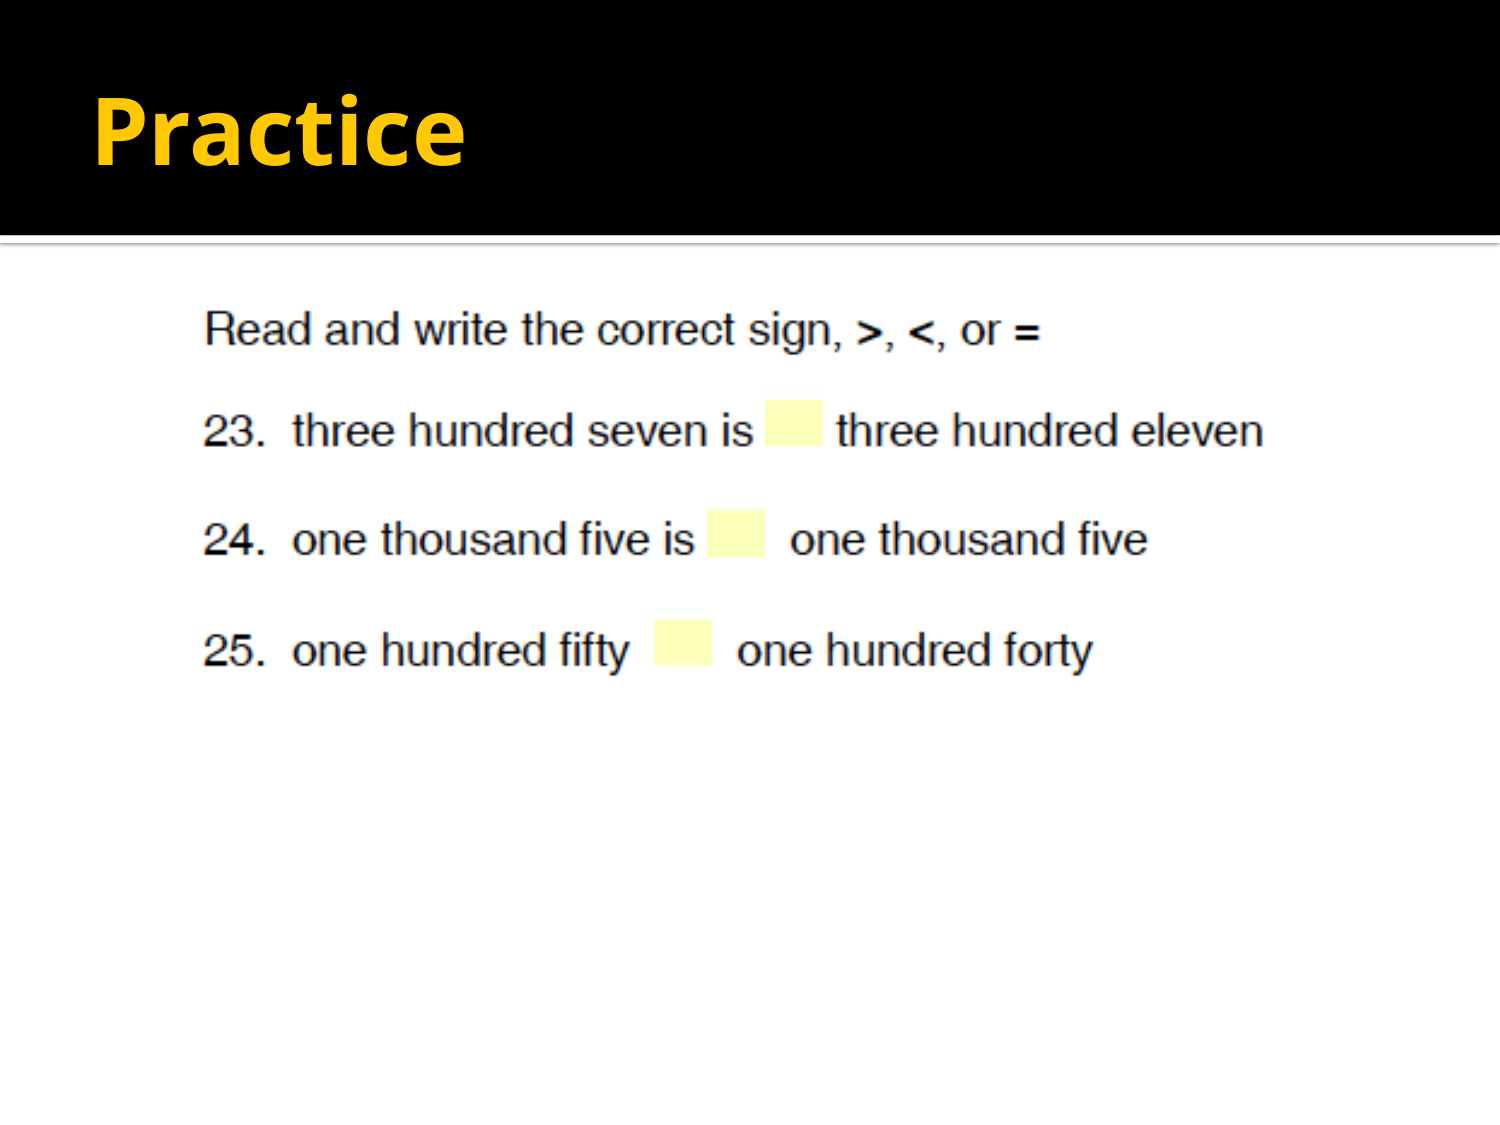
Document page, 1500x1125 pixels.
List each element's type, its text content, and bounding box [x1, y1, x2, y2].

picture [160, 278, 1311, 722]
title Practice [75, 25, 1425, 231]
